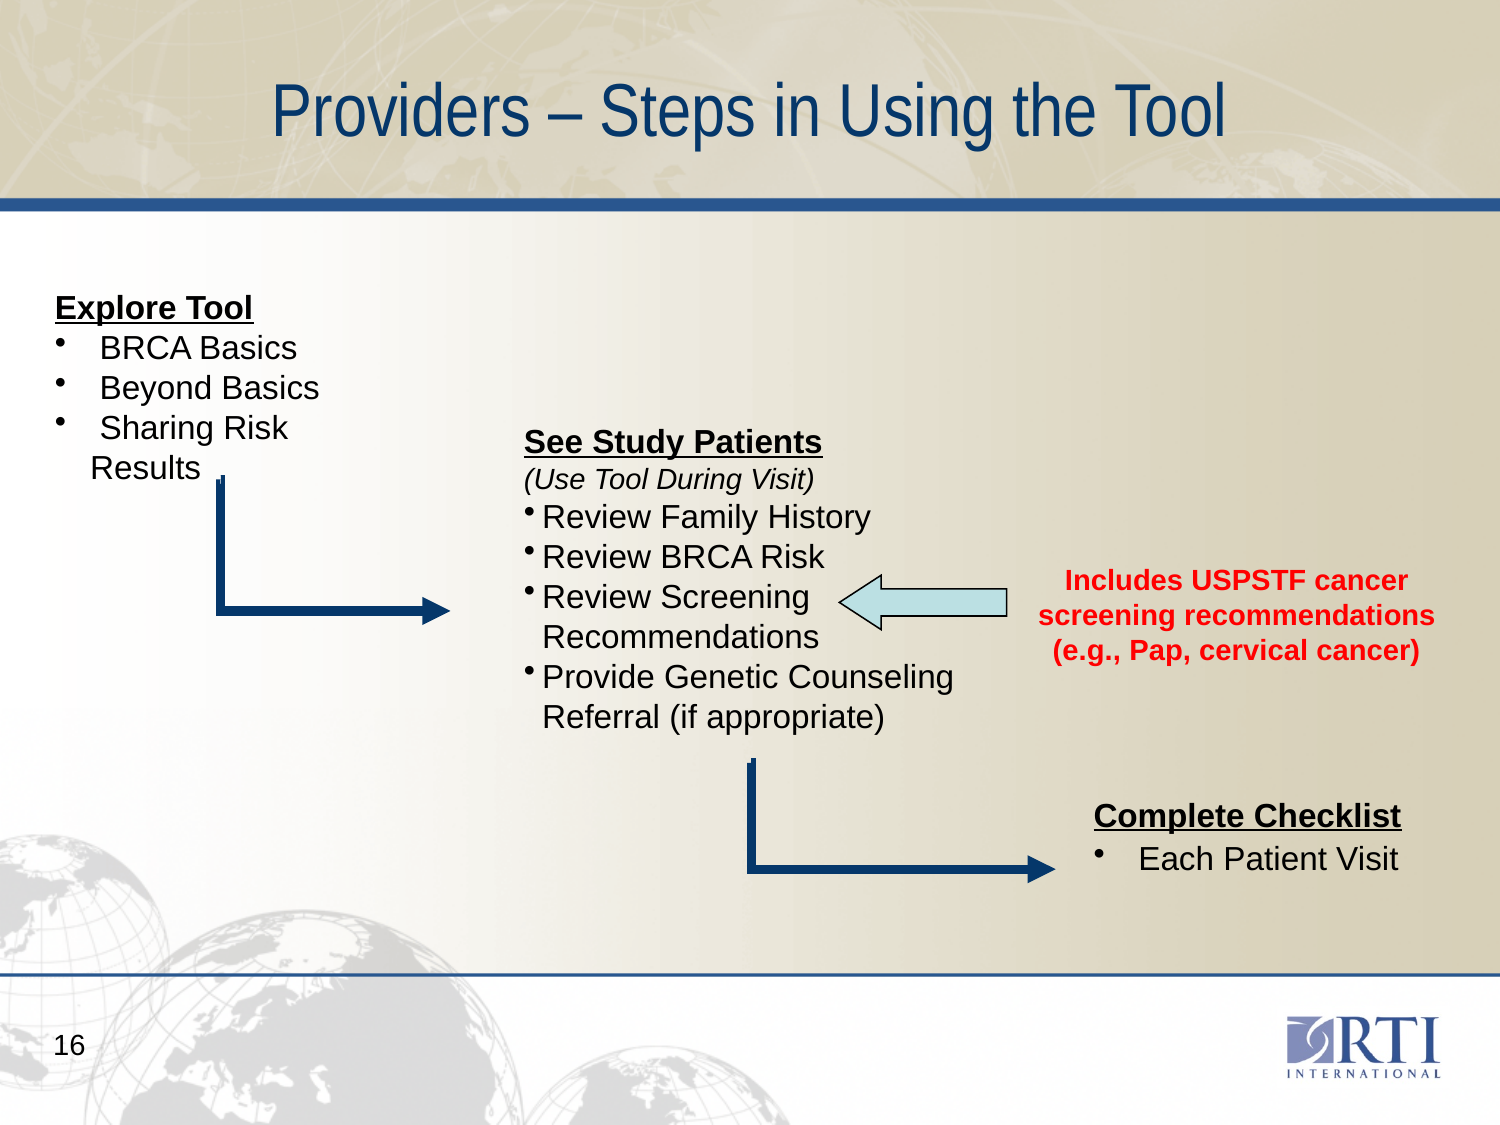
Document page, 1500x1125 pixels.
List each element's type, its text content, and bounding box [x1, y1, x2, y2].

text_box See Study Patients (Use Tool During Visit) Review Family History Review BRCA Risk Review Screening Recommendations Provide Genetic Counseling Referral (if appropriate) [509, 412, 997, 743]
text_box Includes USPSTF cancer screening recommendations (e.g., Pap, cervical cancer) [1015, 554, 1458, 674]
text_box Explore Tool BRCA Basics Beyond Basics Sharing Risk Results [40, 279, 405, 494]
picture [0, 0, 1500, 973]
text_box Complete Checklist Each Patient Visit [1078, 786, 1428, 885]
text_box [850, 663, 957, 969]
text_box 16 [38, 1018, 151, 1069]
picture [0, 977, 1500, 1125]
title Providers – Steps in Using the Tool [112, 37, 1388, 176]
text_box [269, 430, 402, 661]
text_box [839, 575, 1007, 630]
